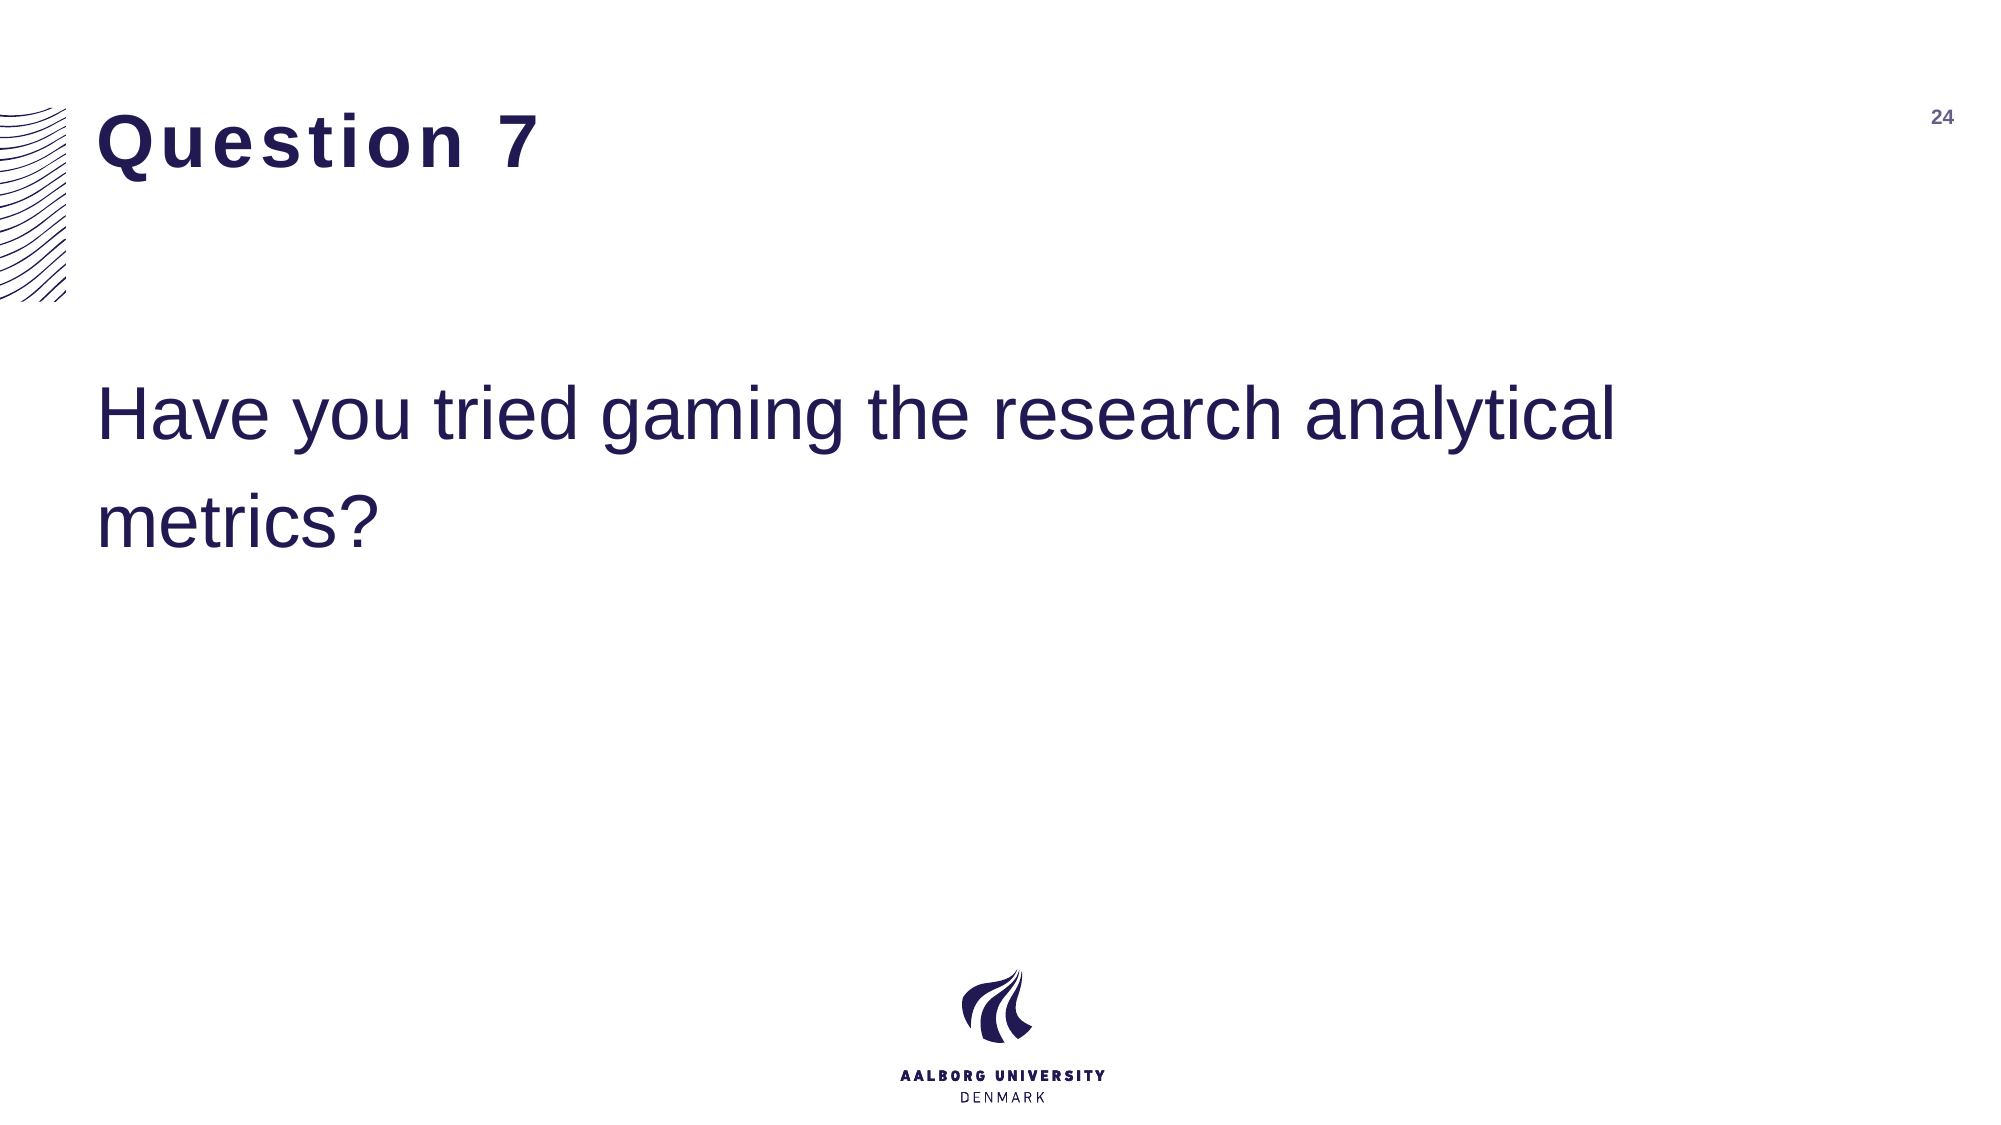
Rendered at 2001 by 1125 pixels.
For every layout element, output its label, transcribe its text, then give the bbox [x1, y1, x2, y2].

slide_number 24 [1860, 97, 1954, 135]
title Question 7 [96, 60, 935, 303]
list Have you tried gaming the research analytical metrics? [96, 338, 1861, 947]
